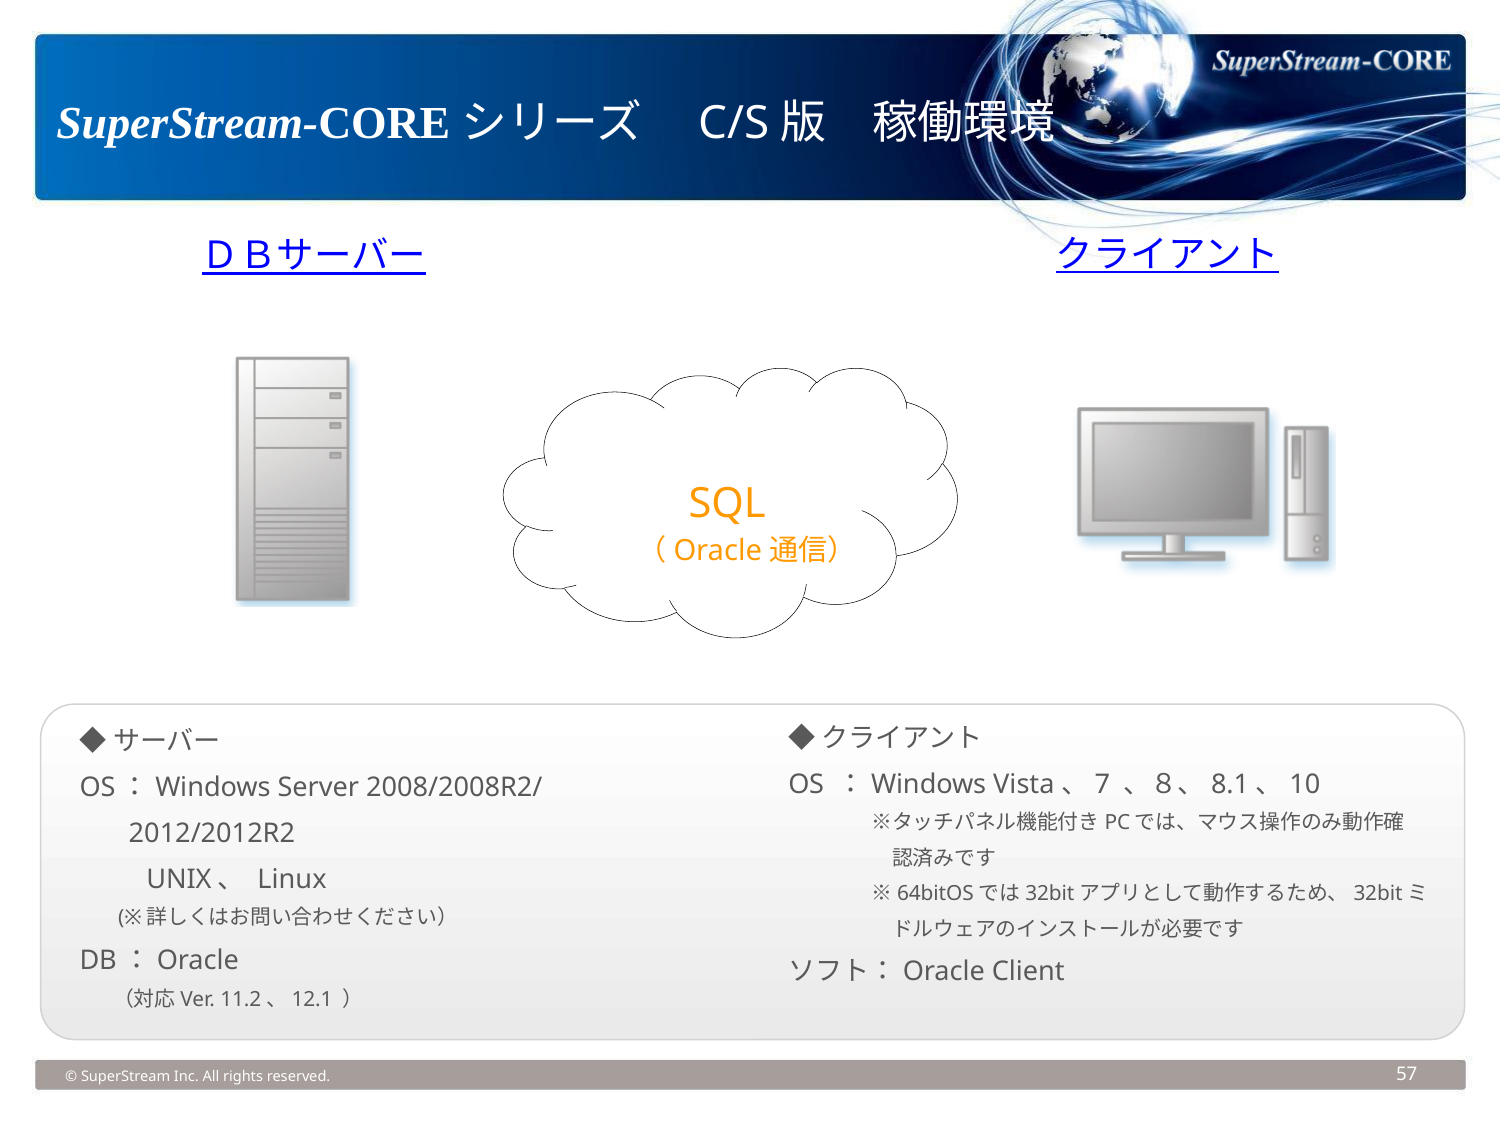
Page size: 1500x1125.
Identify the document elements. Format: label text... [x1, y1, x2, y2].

text_box ＤＢサーバー [186, 224, 597, 284]
text_box [462, 610, 642, 704]
picture [0, 0, 1500, 1125]
text_box （Oracle通信） [622, 523, 872, 574]
slide_number 57 [1299, 1060, 1418, 1090]
text_box [40, 704, 1465, 1040]
text_box ◆サーバー OS：Windows Server 2008/2008R2/ 2012/2012R2 UNIX、 Linux (※詳しくはお問い合わせください） DB：Oracle （対応Ver. 11.2、12.1 ） [64, 715, 809, 1018]
text_box © SuperStream Inc. All rights reserved. [50, 1059, 423, 1094]
text_box SQL [673, 468, 781, 523]
text_box クライアント [1040, 222, 1317, 283]
text_box ◆クライアント OS ：Windows Vista、7 、８、8.1、10 ※タッチパネル機能付きPCでは、マウス操作のみ動作確 認済みです ※64bitOSでは32bitアプリとして動作するため、32bitミ ドルウェアのインストールが必要です ソフト：Oracle Client [773, 712, 1453, 1043]
title SuperStream-COREシリーズ C/S版 稼働環境 [41, 35, 1376, 201]
text_box [503, 368, 958, 638]
